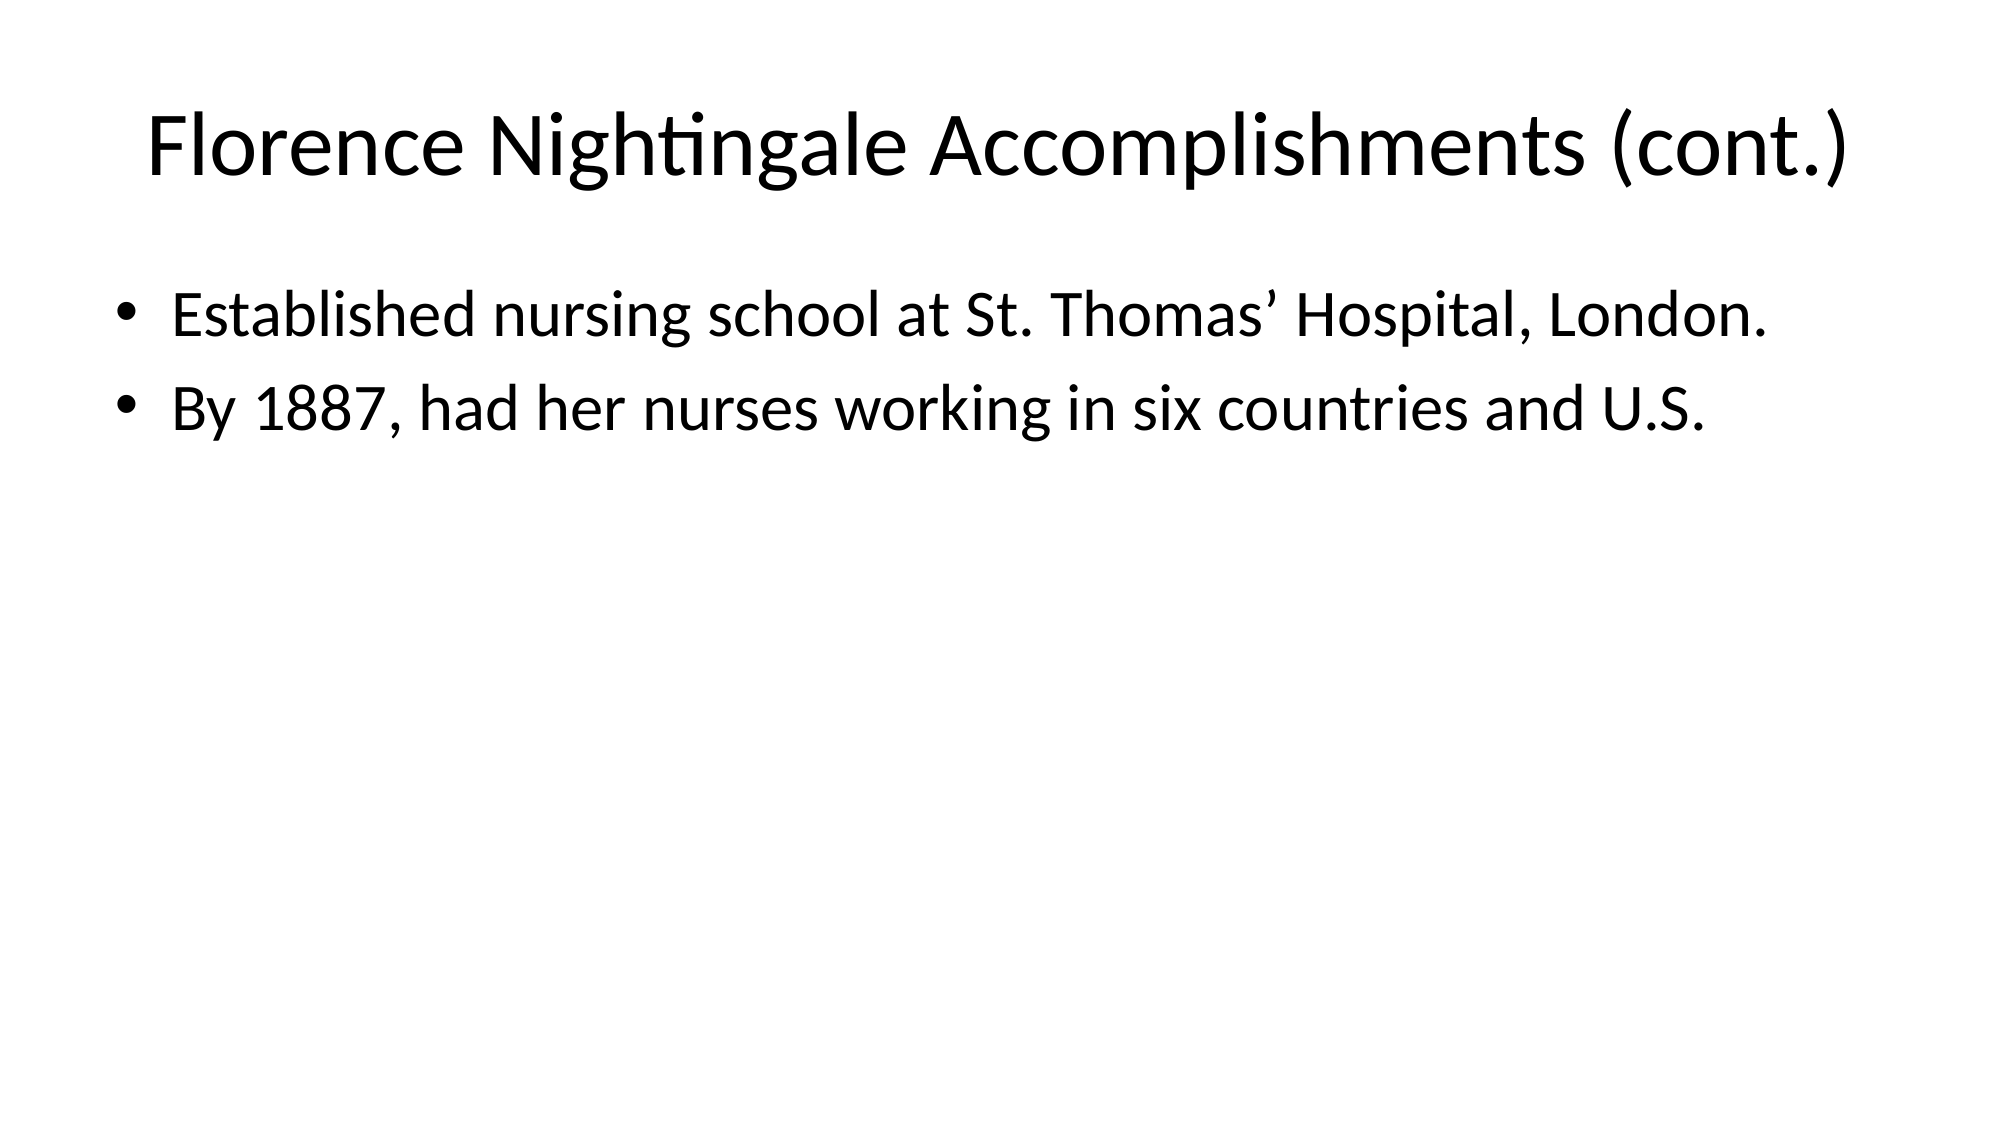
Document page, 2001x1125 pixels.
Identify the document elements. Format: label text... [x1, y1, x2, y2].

title Florence Nightingale Accomplishments (cont.) [99, 45, 1900, 233]
list Established nursing school at St. Thomas’ Hospital, London. By 1887, had her nurses working in six countries and U.S. [99, 262, 1900, 1005]
